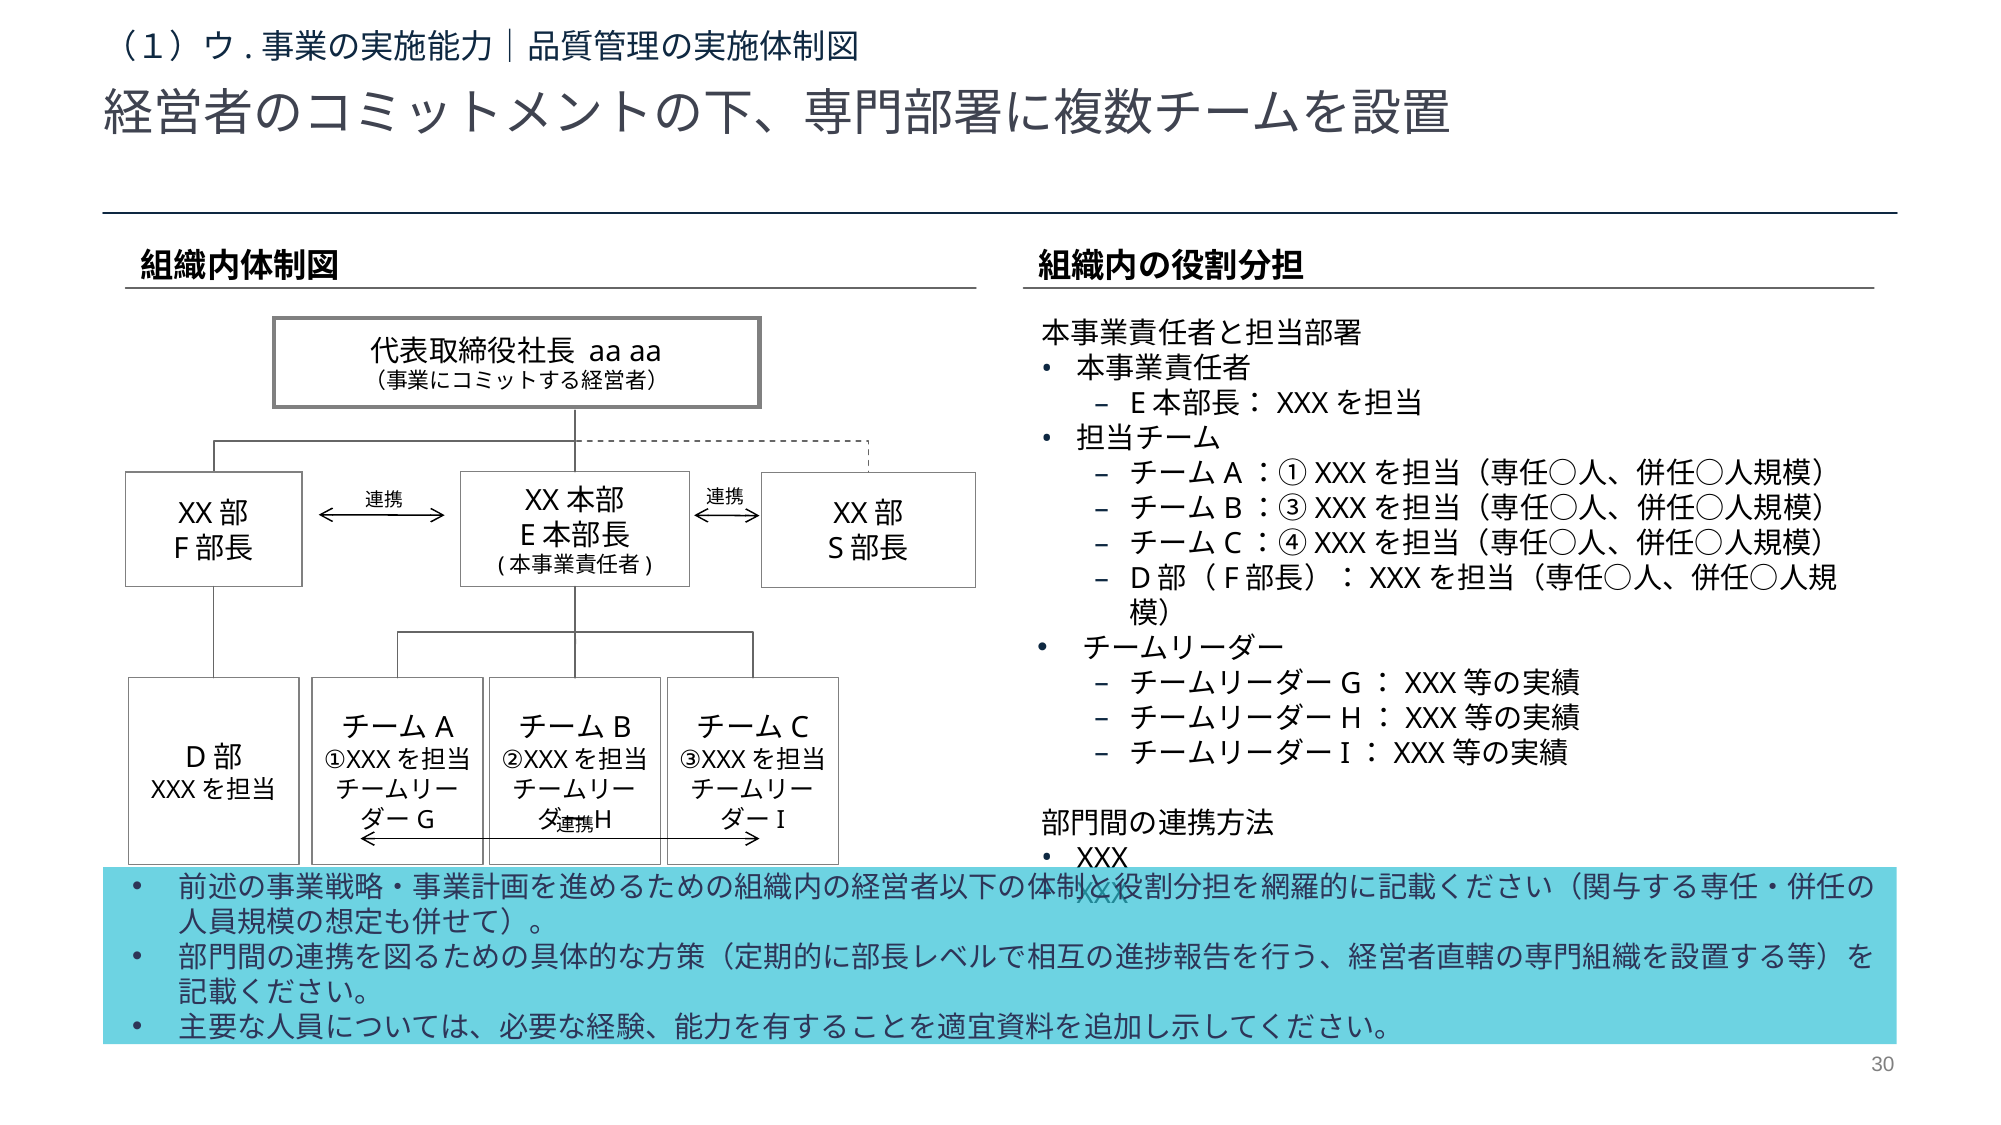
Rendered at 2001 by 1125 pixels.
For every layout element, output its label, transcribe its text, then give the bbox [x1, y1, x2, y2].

text_box 本事業責任者と担当部署 本事業責任者 E本部長：XXXを担当 担当チーム チームA：①XXXを担当（専任○人、併任○人規模） チームB：③XXXを担当（専任○人、併任○人規模） チームC：④XXXを担当（専任○人、併任○人規模） D部（F部長）：XXXを担当（専任○人、併任○人規模） チームリーダー チームリーダーG：XXX等の実績 チームリーダーH：XXX等の実績 チームリーダーI：XXX等の実績 部門間の連携方法 XXX XXX [1023, 314, 1874, 866]
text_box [1023, 240, 1875, 289]
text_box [125, 240, 977, 289]
list 経営者のコミットメントの下、専門部署に複数チームを設置 [103, 80, 1897, 204]
title （１）ウ.事業の実施能力｜品質管理の実施体制図 [103, 29, 1897, 66]
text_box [125, 317, 977, 865]
text_box 前述の事業戦略・事業計画を進めるための組織内の経営者以下の体制と役割分担を網羅的に記載ください（関与する専任・併任の人員規模の想定も併せて）。 部門間の連携を図るための具体的な方策（定期的に部長レベルで相互の進捗報告を行う、経営者直轄の専門組織を設置する等）を記載ください。 主要な人員については、必要な経験、能力を有することを適宜資料を追加し示してください。 [102, 866, 1898, 1045]
